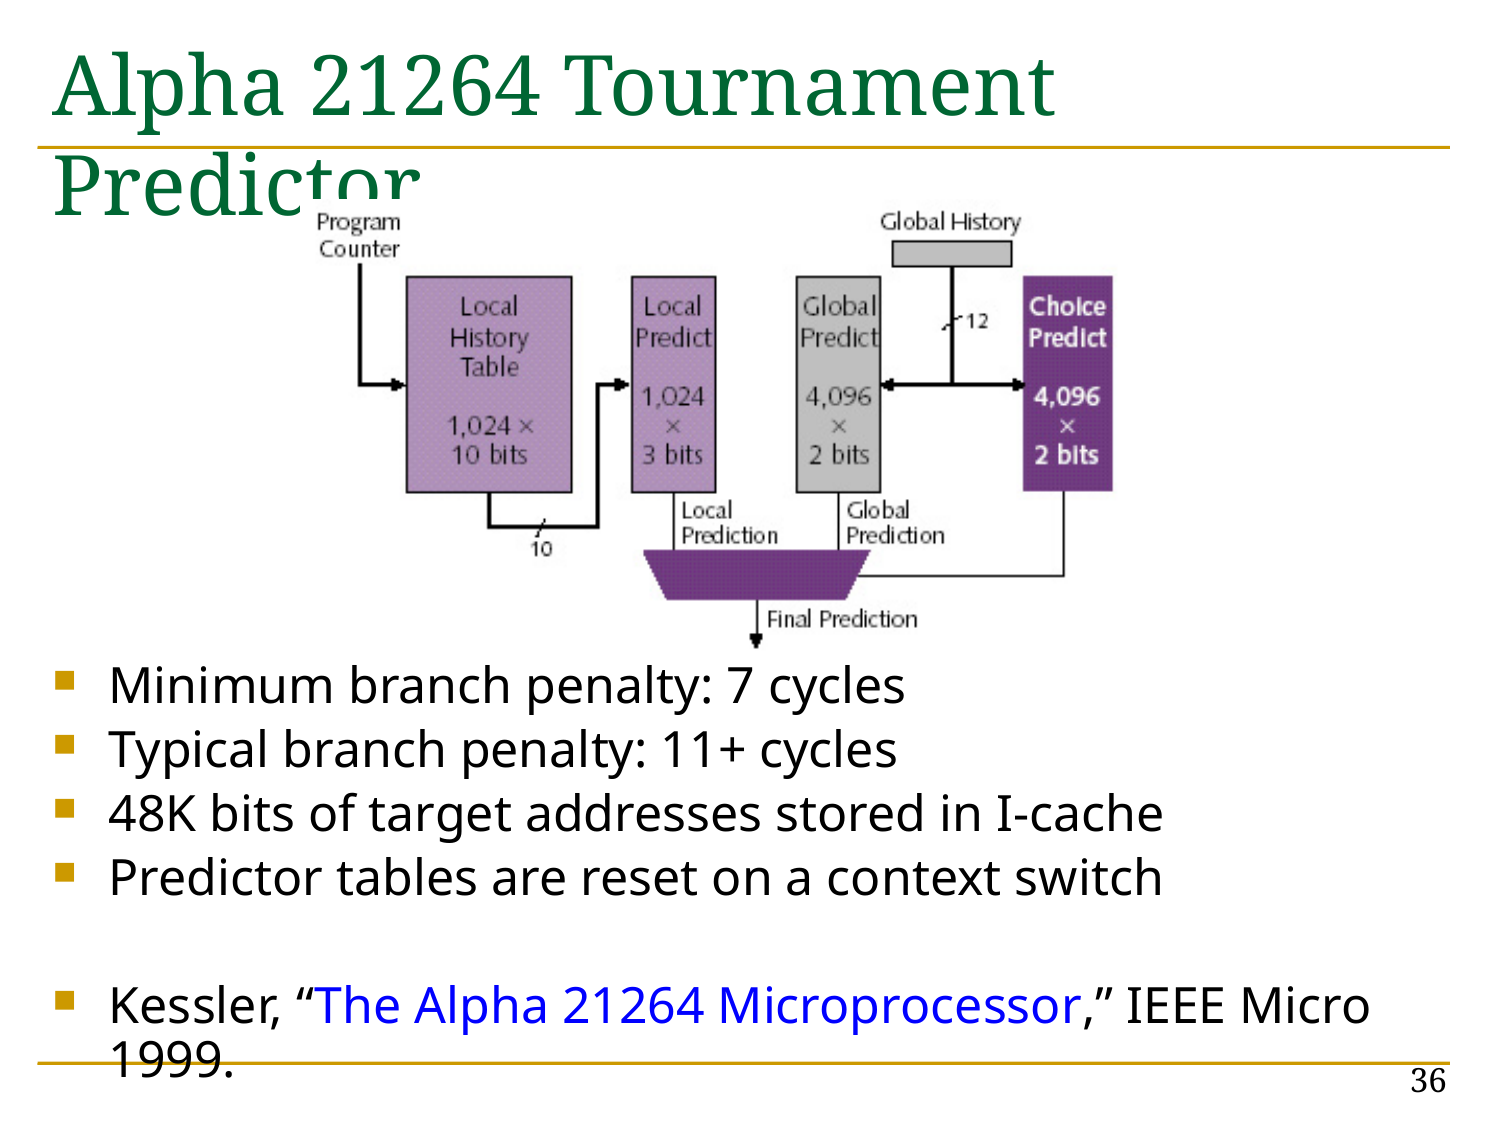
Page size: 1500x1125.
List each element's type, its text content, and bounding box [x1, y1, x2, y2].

title Alpha 21264 Tournament Predictor [37, 24, 1450, 163]
slide_number 36 [1111, 1036, 1462, 1112]
picture [299, 199, 1132, 655]
list Minimum branch penalty: 7 cycles Typical branch penalty: 11+ cycles 48K bits of target addresses stored in I-cache Predictor tables are reset on a context switch Kessler, “The Alpha 21264 Microprocessor,” IEEE Micro 1999. [37, 163, 1500, 1016]
